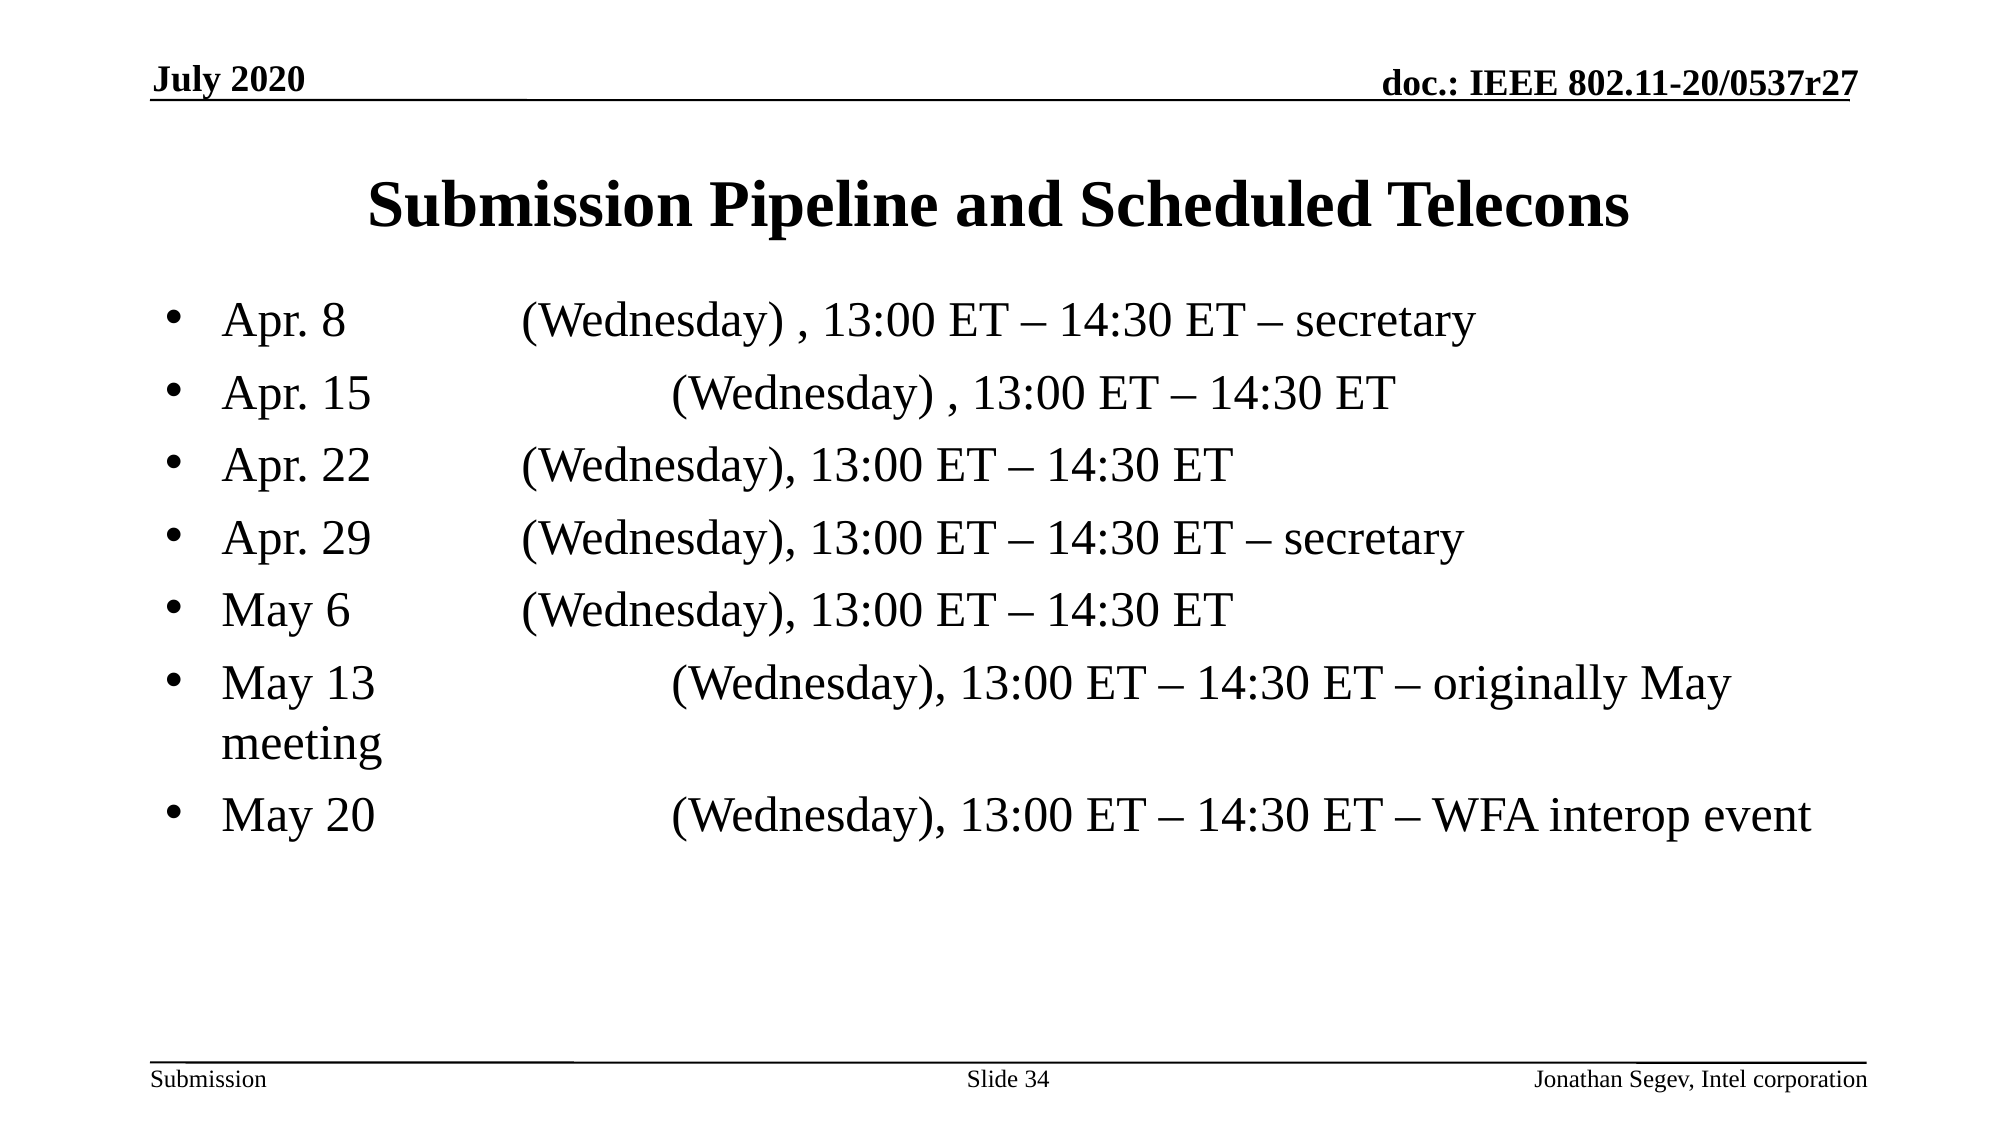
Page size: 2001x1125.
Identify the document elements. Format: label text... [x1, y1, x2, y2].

footer Jonathan Segev, Intel corporation [1171, 1061, 1869, 1093]
slide_number Slide 34 [950, 1061, 1067, 1123]
title Submission Pipeline and Scheduled Telecons [149, 112, 1850, 278]
list Apr. 8 (Wednesday) , 13:00 ET – 14:30 ET – secretary Apr. 15 (Wednesday) , 13:00 ET – 14:30 ET Apr. 22 (Wednesday), 13:00 ET – 14:30 ET Apr. 29 (Wednesday), 13:00 ET – 14:30 ET – secretary May 6 (Wednesday), 13:00 ET – 14:30 ET May 13 (Wednesday), 13:00 ET – 14:30 ET – originally May meeting May 20 (Wednesday), 13:00 ET – 14:30 ET – WFA interop event [149, 278, 1850, 670]
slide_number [152, 54, 563, 100]
